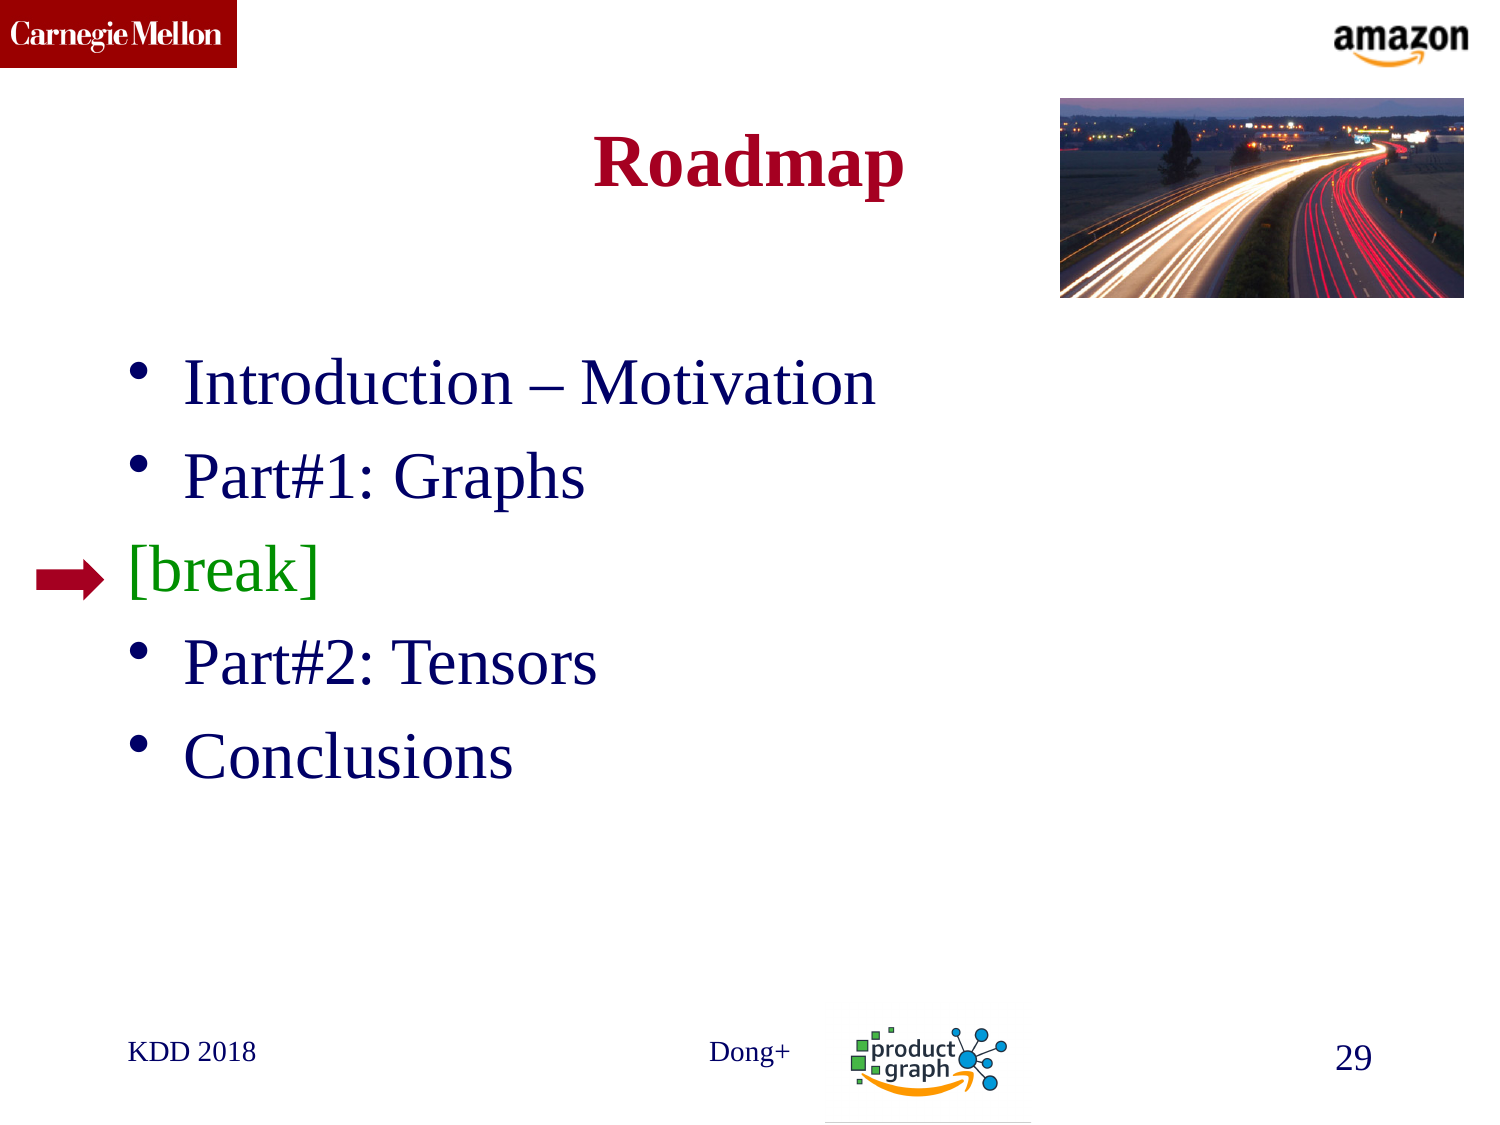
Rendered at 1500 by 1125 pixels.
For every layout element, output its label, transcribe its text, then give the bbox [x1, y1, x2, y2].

title Roadmap [112, 99, 1058, 213]
text_box [36, 558, 105, 601]
picture [0, 0, 237, 68]
list Introduction – Motivation Part#1: Graphs [break] Part#2: Tensors Conclusions [112, 237, 1388, 1001]
slide_number KDD 2018 [112, 1024, 426, 1101]
slide_number 29 [1074, 1024, 1388, 1101]
footer Dong+ [512, 1024, 988, 1101]
picture [1060, 98, 1464, 299]
picture [1322, 4, 1484, 88]
